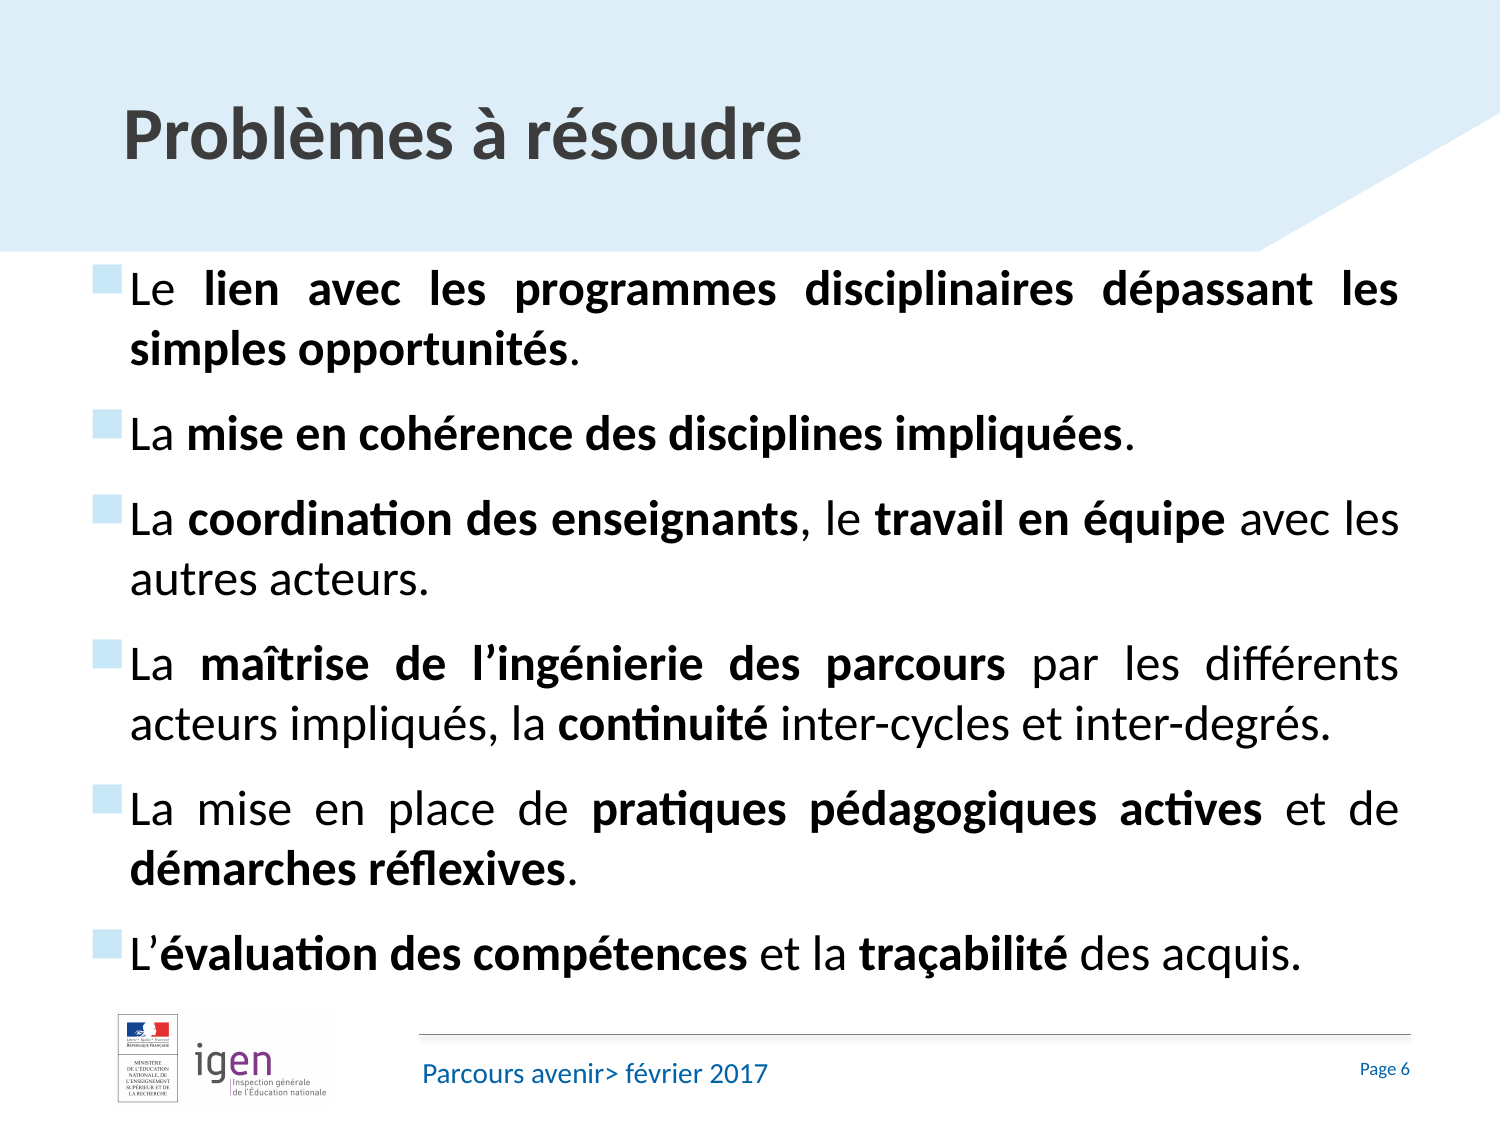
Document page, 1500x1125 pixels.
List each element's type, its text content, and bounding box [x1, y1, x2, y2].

list Le lien avec les programmes disciplinaires dépassant les simples opportunités. La mise en cohérence des disciplines impliquées. La coordination des enseignants, le travail en équipe avec les autres acteurs. La maîtrise de l’ingénierie des parcours par les différents acteurs impliqués, la continuité inter-cycles et inter-degrés. La mise en place de pratiques pédagogiques actives et de démarches réflexives. L’évaluation des compétences et la traçabilité des acquis. [88, 255, 1400, 988]
picture [112, 1008, 332, 1108]
title Problèmes à résoudre [123, 19, 1258, 241]
